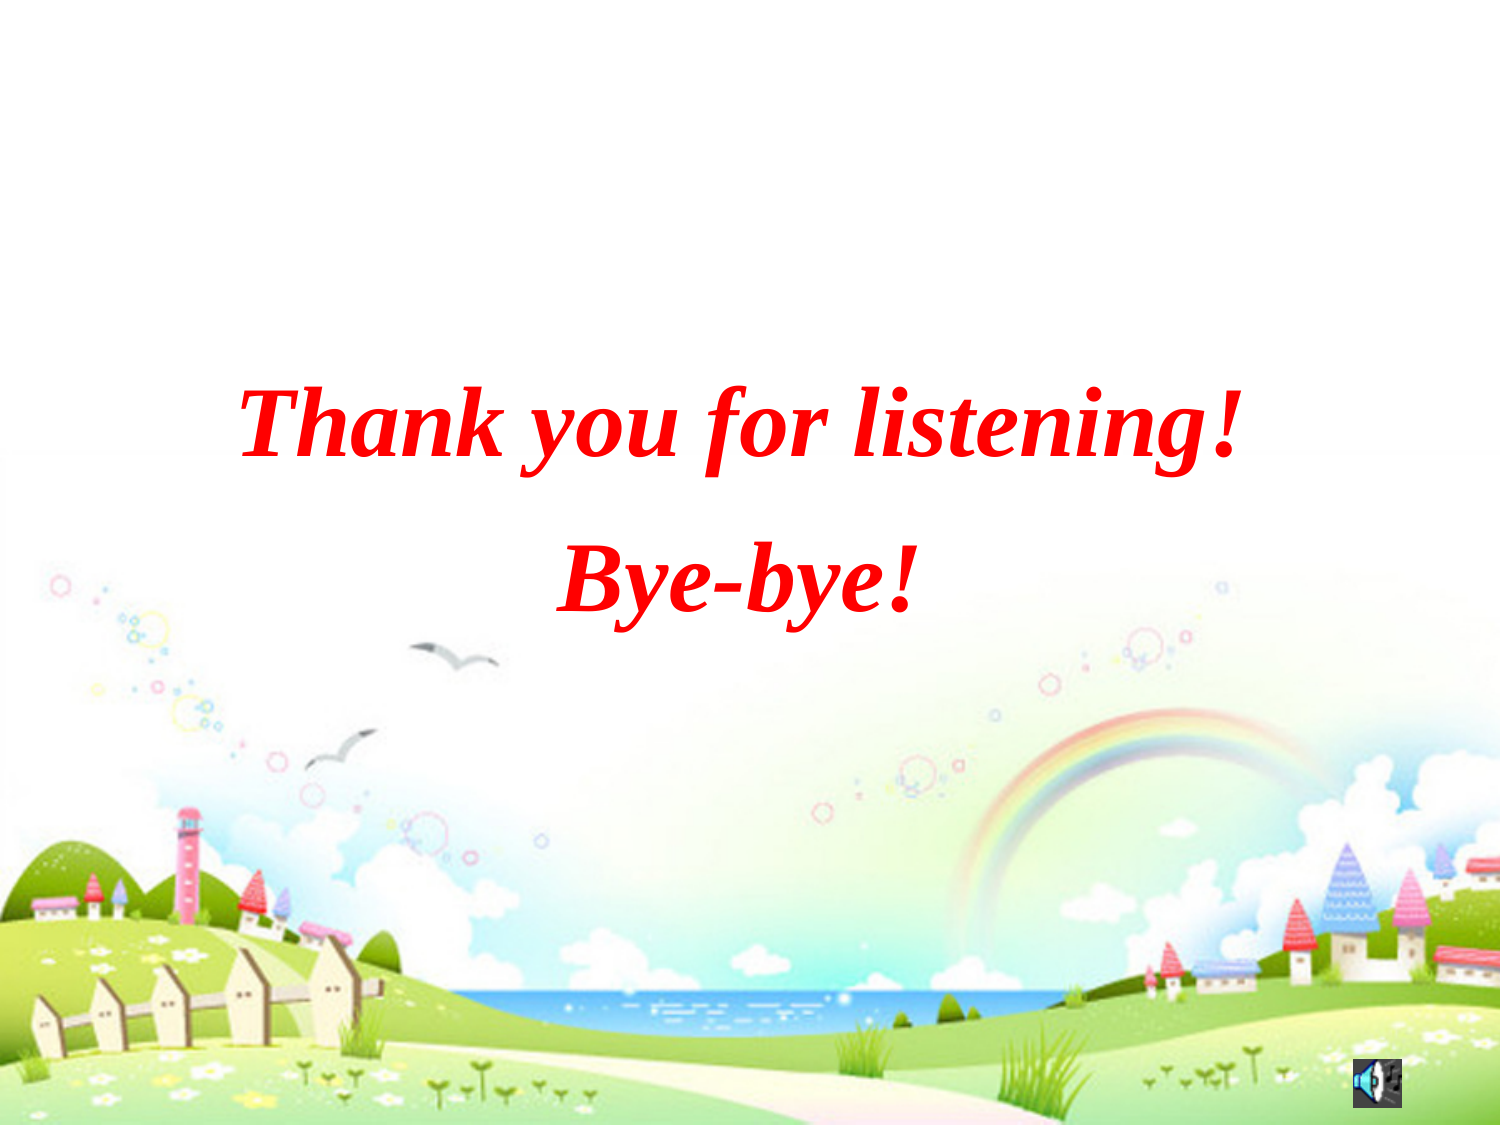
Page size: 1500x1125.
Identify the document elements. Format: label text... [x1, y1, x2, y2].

subtitle Thank you for listening! Bye-bye! [50, 312, 1432, 998]
picture [0, 0, 1500, 1125]
